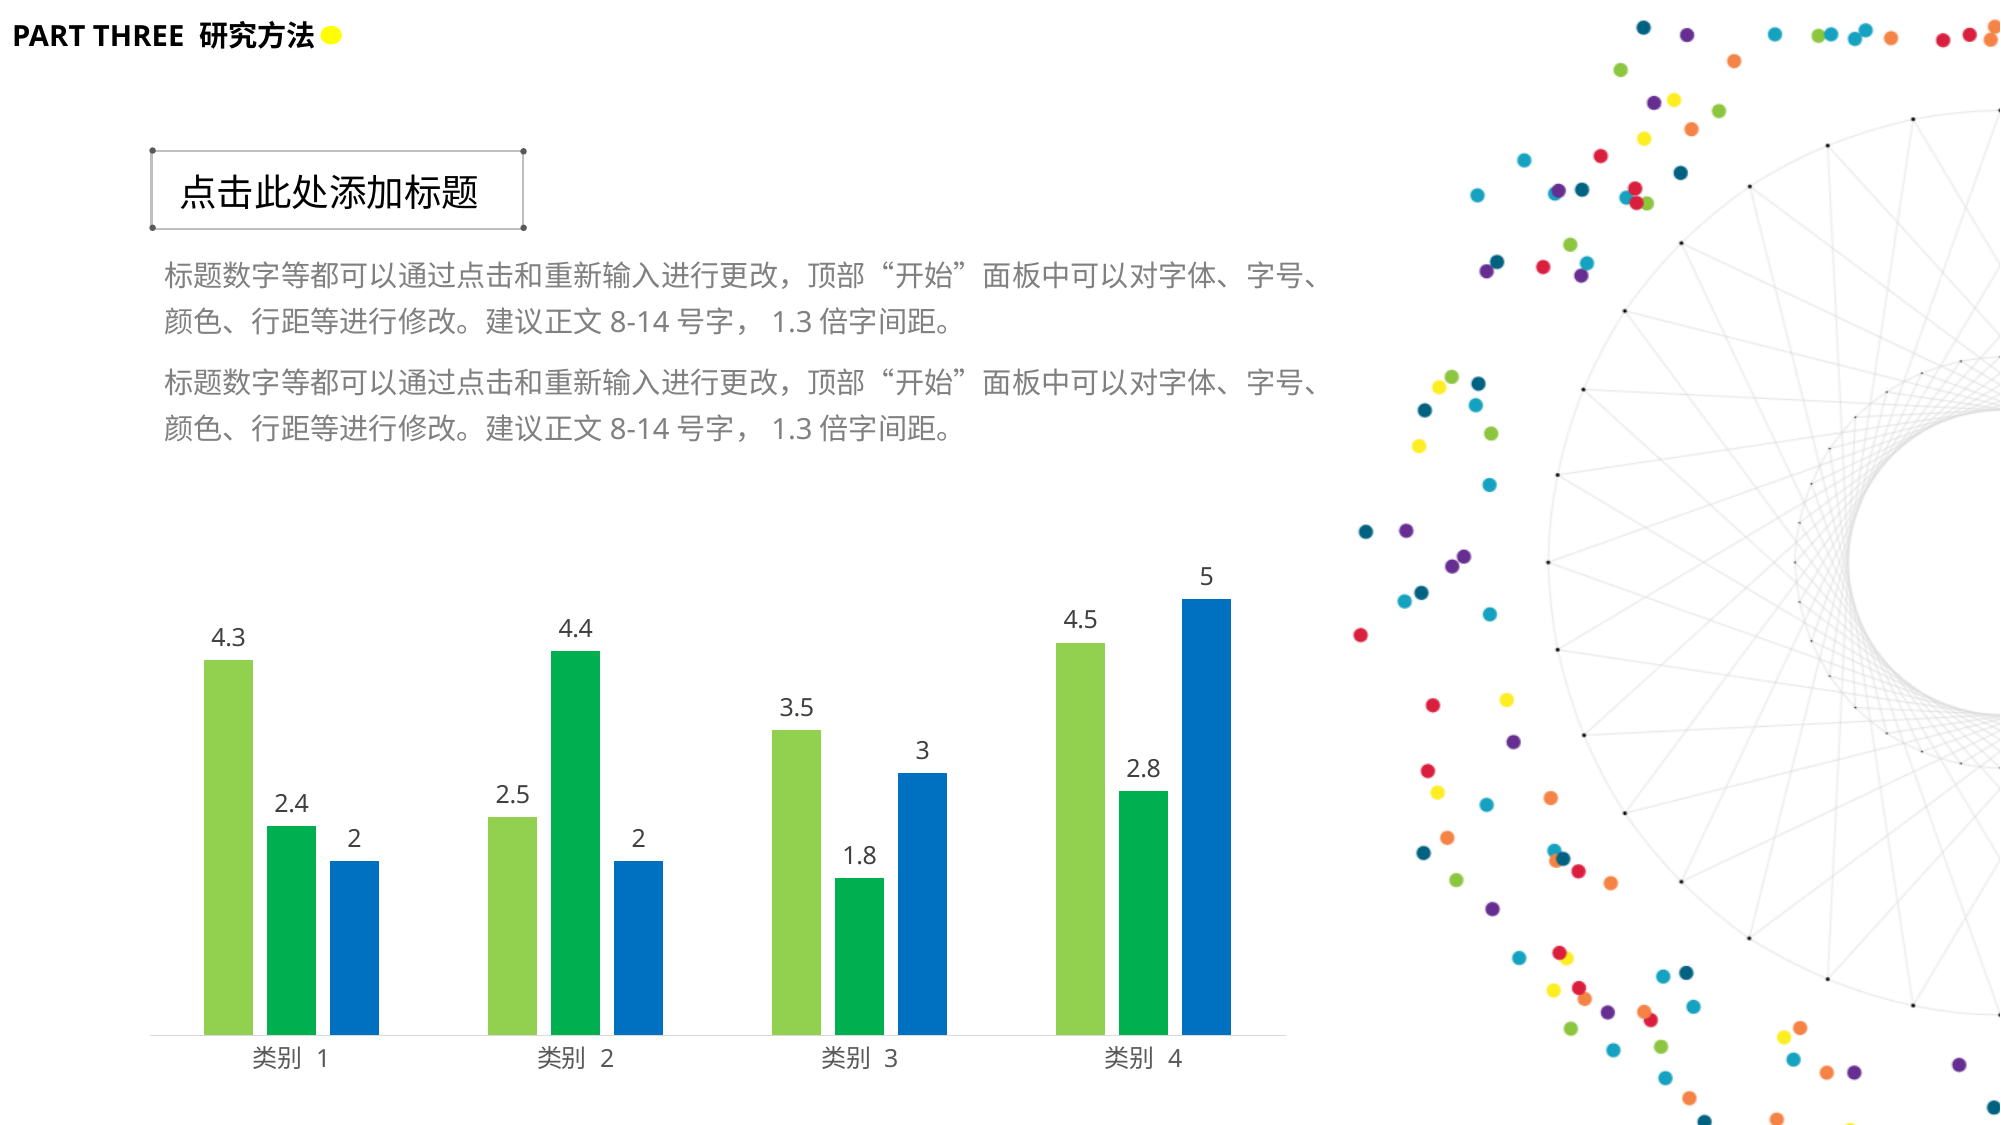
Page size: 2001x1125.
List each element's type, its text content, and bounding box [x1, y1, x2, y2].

text_box [319, 24, 343, 46]
chart [125, 499, 1310, 1088]
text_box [149, 147, 527, 231]
picture [1269, 0, 2000, 1125]
text_box PART THREE 研究方法 [0, 9, 331, 60]
text_box 标题数字等都可以通过点击和重新输入进行更改，顶部“开始”面板中可以对字体、字号、颜色、行距等进行修改。建议正文8-14号字，1.3倍字间距。 [149, 346, 1330, 453]
text_box 标题数字等都可以通过点击和重新输入进行更改，顶部“开始”面板中可以对字体、字号、颜色、行距等进行修改。建议正文8-14号字，1.3倍字间距。 [149, 239, 1330, 346]
